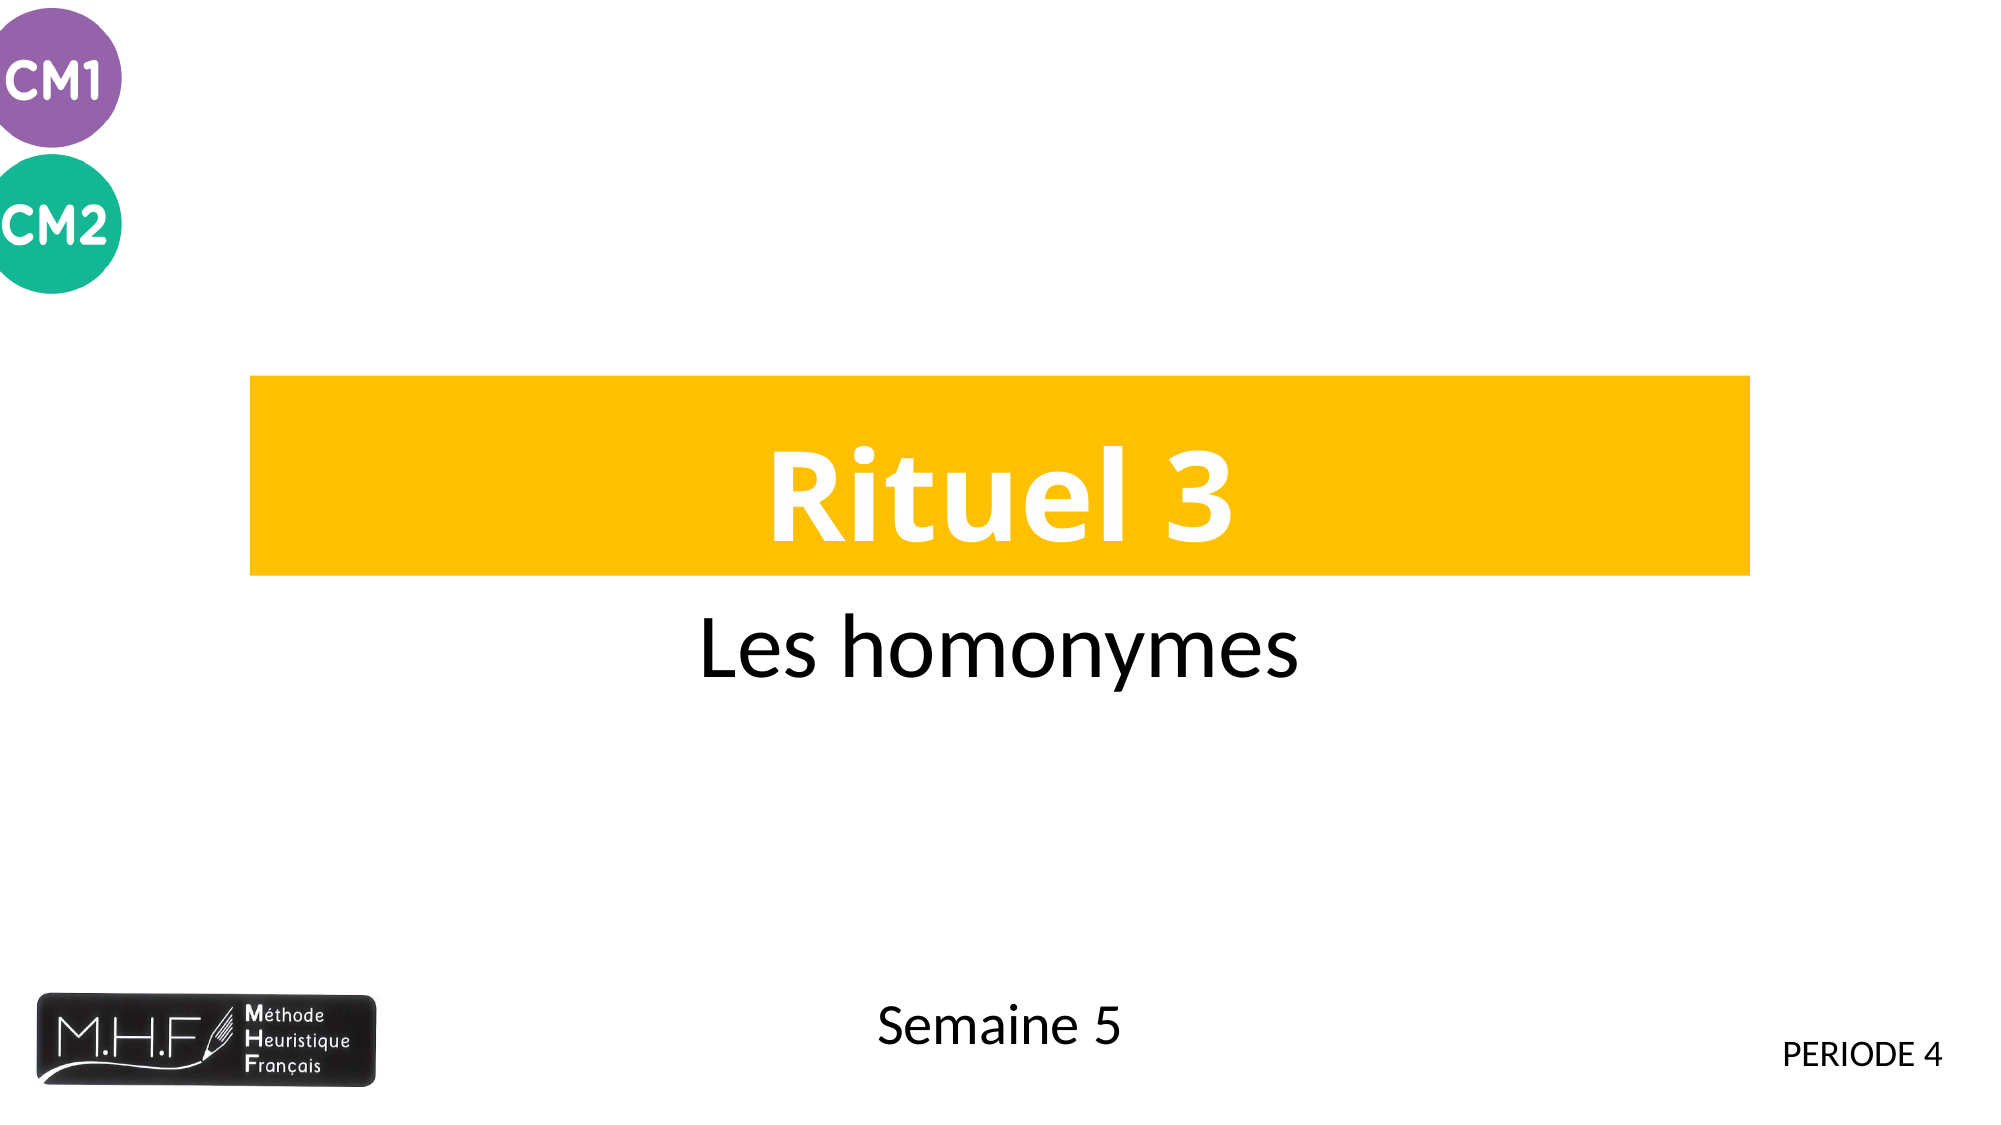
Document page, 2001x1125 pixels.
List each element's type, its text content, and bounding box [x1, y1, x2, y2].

picture [0, 0, 134, 298]
title Rituel 3 [249, 375, 1750, 576]
subtitle Les homonymes [249, 590, 1750, 863]
picture [33, 990, 379, 1089]
text_box Semaine 5 [249, 987, 1750, 1118]
text_box PERIODE 4 [1750, 1021, 1967, 1082]
